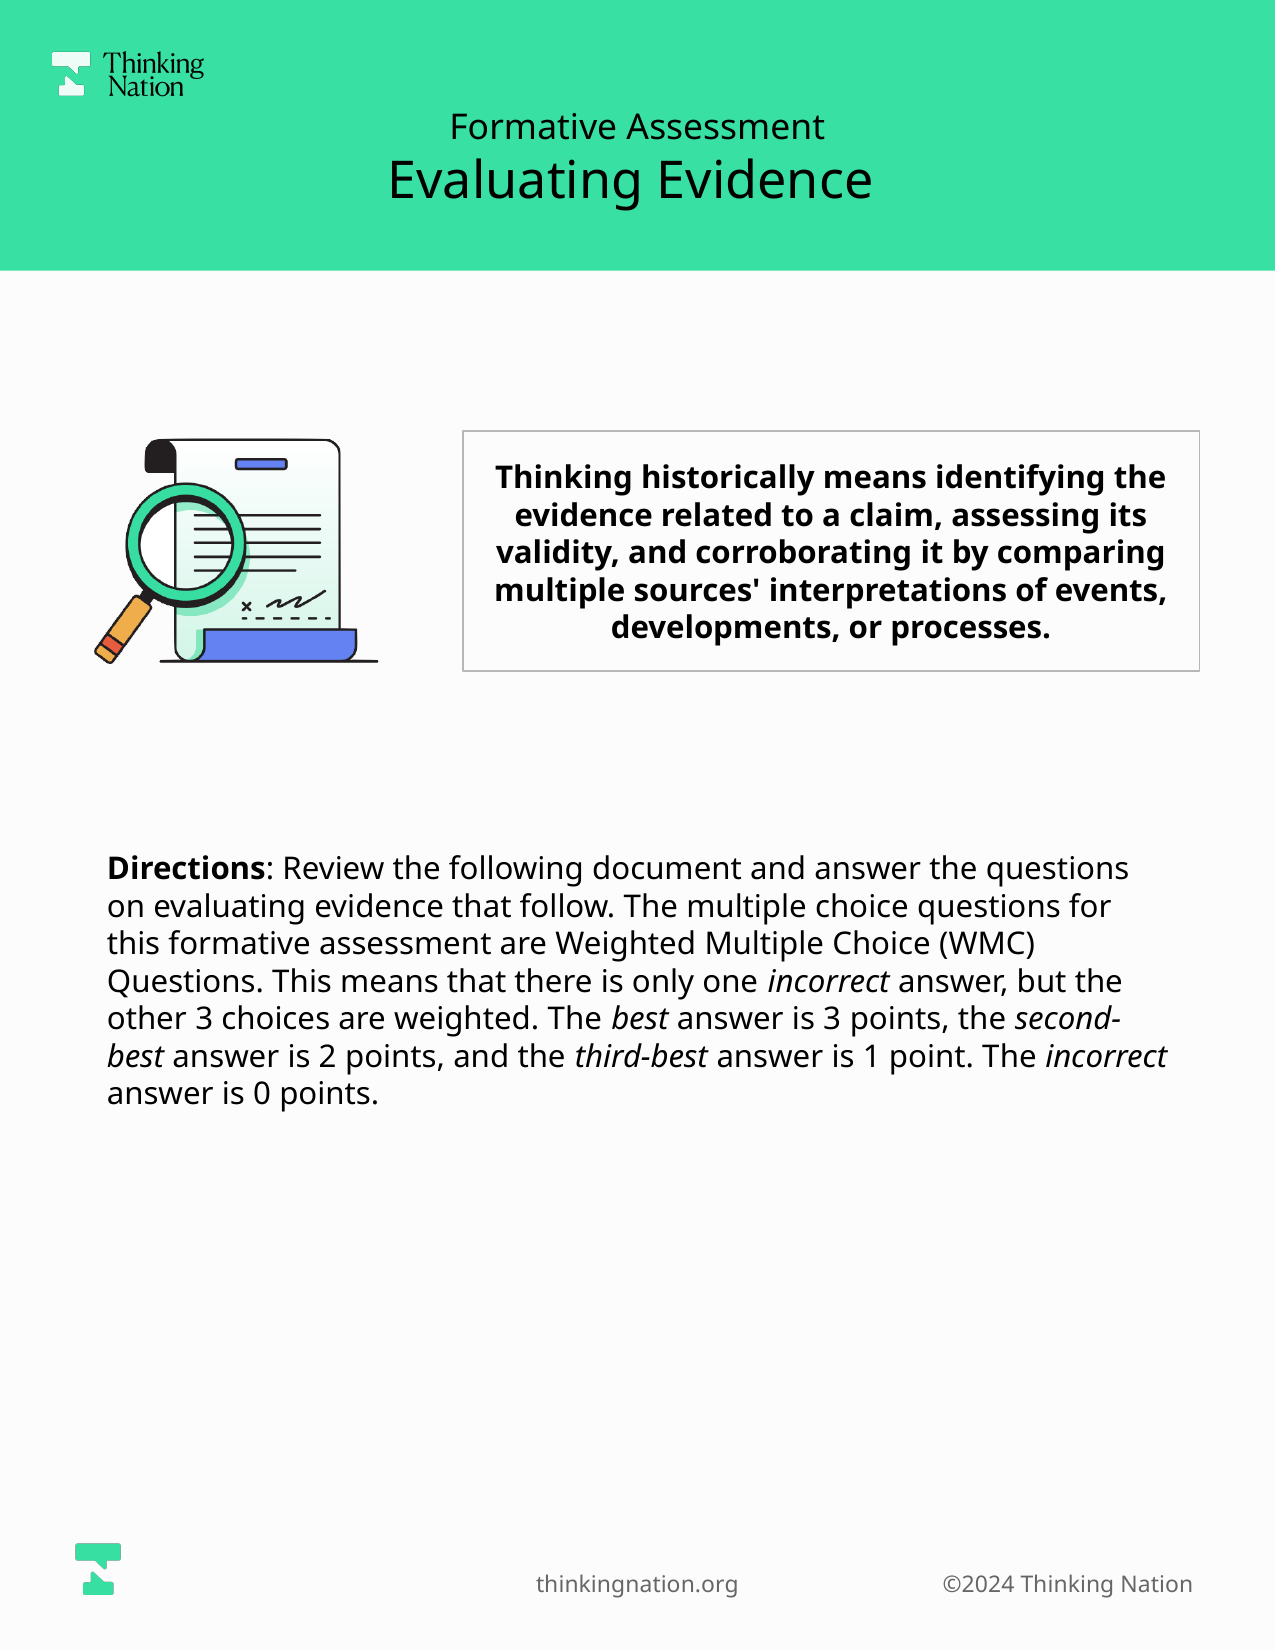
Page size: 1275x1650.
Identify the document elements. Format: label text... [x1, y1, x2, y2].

text_box Formative Assessment Evaluating Evidence [0, 0, 1275, 271]
text_box ©2024 Thinking Nation [907, 1553, 1210, 1605]
text_box Thinking historically means identifying the evidence related to a claim, assessing its validity, and corroborating it by comparing multiple sources' interpretations of events, developments, or processes. [462, 431, 1200, 672]
text_box thinkingnation.org [486, 1553, 789, 1605]
text_box Directions: Review the following document and answer the questions on evaluating evidence that follow. The multiple choice questions for this formative assessment are Weighted Multiple Choice (WMC) Questions. This means that there is only one incorrect answer, but the other 3 choices are weighted. The best answer is 3 points, the second-best answer is 2 points, and the third-best answer is 1 point. The incorrect answer is 0 points. [87, 831, 1187, 1128]
picture [75, 390, 397, 712]
picture [62, 1533, 134, 1605]
picture [35, 37, 210, 110]
